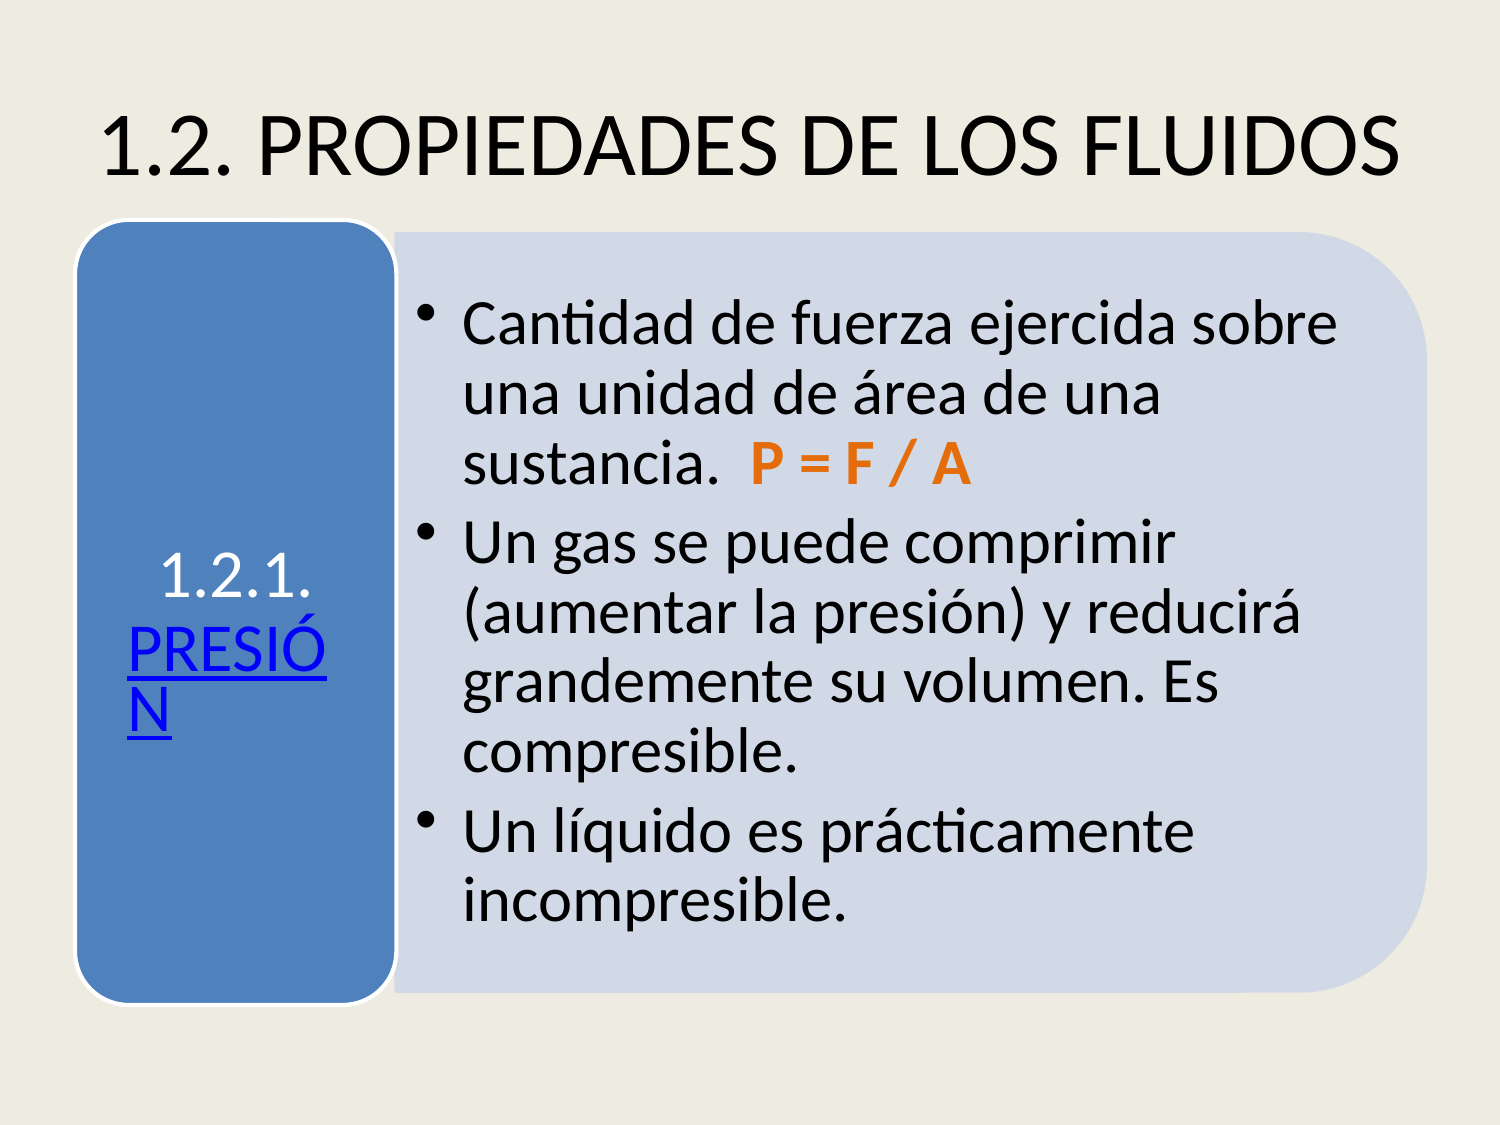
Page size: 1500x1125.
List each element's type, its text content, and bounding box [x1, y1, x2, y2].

title 1.2. PROPIEDADES DE LOS FLUIDOS [75, 45, 1425, 219]
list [74, 219, 1426, 1006]
